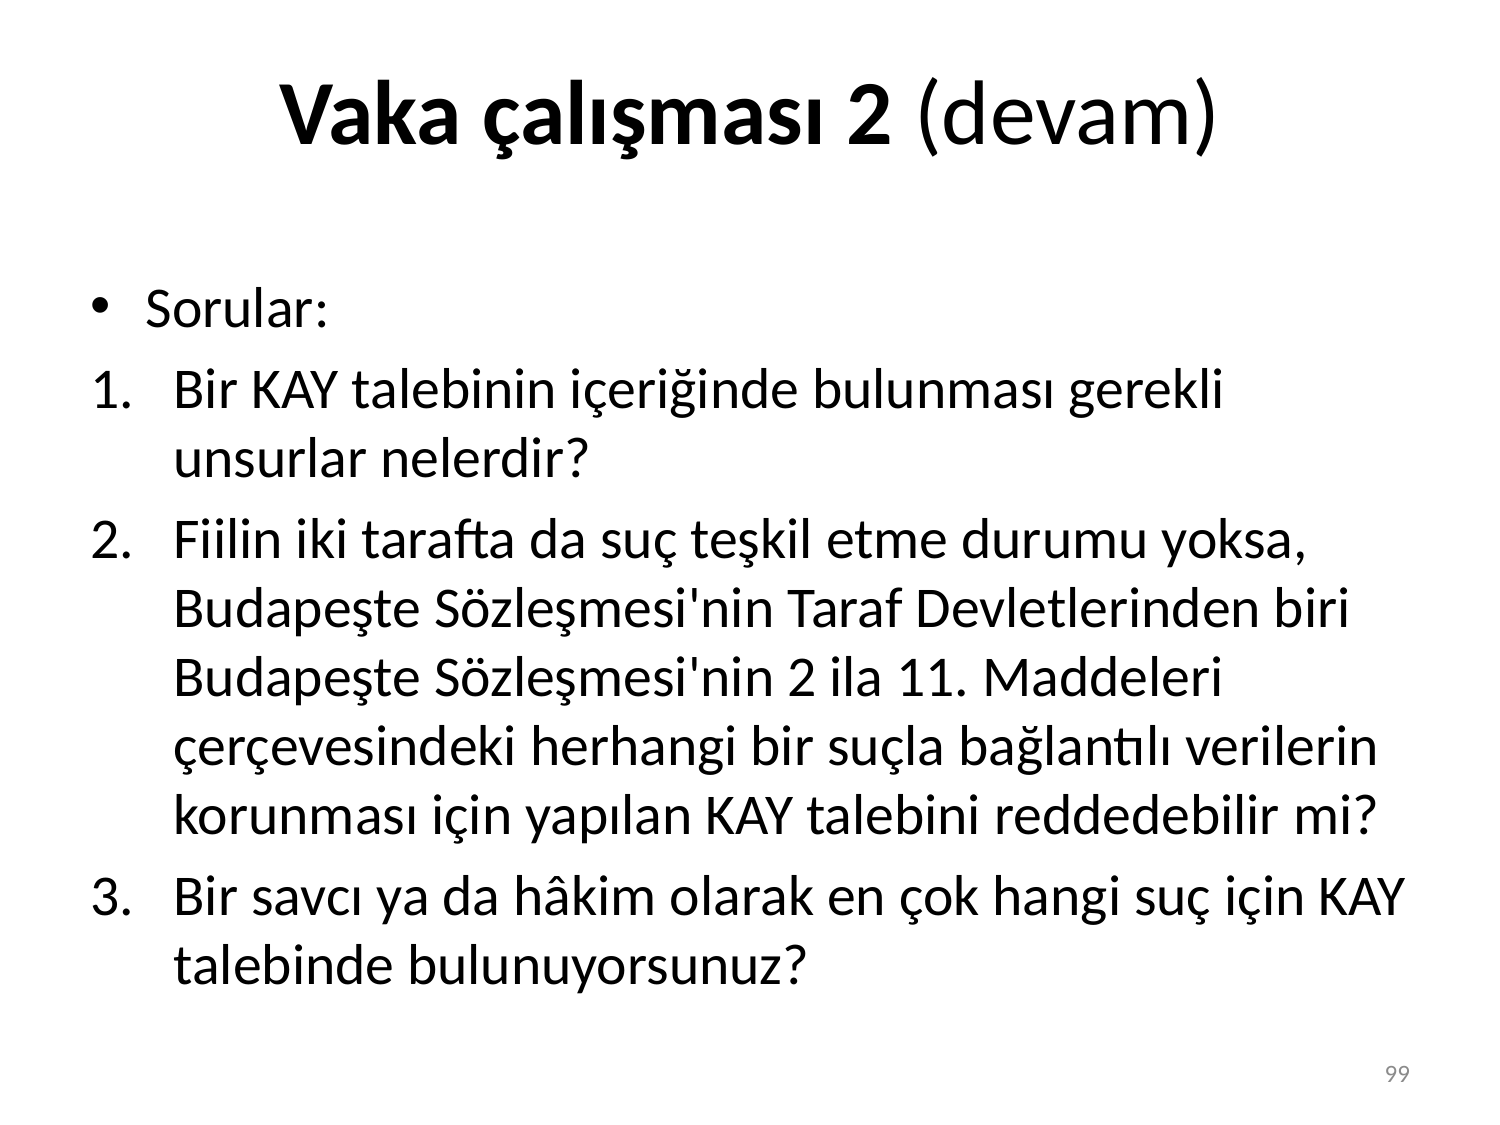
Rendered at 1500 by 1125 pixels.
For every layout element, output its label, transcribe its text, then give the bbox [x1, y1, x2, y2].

title Vaka çalışması 2 (devam) [75, 45, 1425, 187]
list Sorular: Bir KAY talebinin içeriğinde bulunması gerekli unsurlar nelerdir? Fiilin iki tarafta da suç teşkil etme durumu yoksa, Budapeşte Sözleşmesi'nin Taraf Devletlerinden biri Budapeşte Sözleşmesi'nin 2 ila 11. Maddeleri çerçevesindeki herhangi bir suçla bağlantılı verilerin korunması için yapılan KAY talebini reddedebilir mi? Bir savcı ya da hâkim olarak en çok hangi suç için KAY talebinde bulunuyorsunuz? [75, 262, 1425, 1005]
slide_number 99 [1074, 1042, 1425, 1103]
